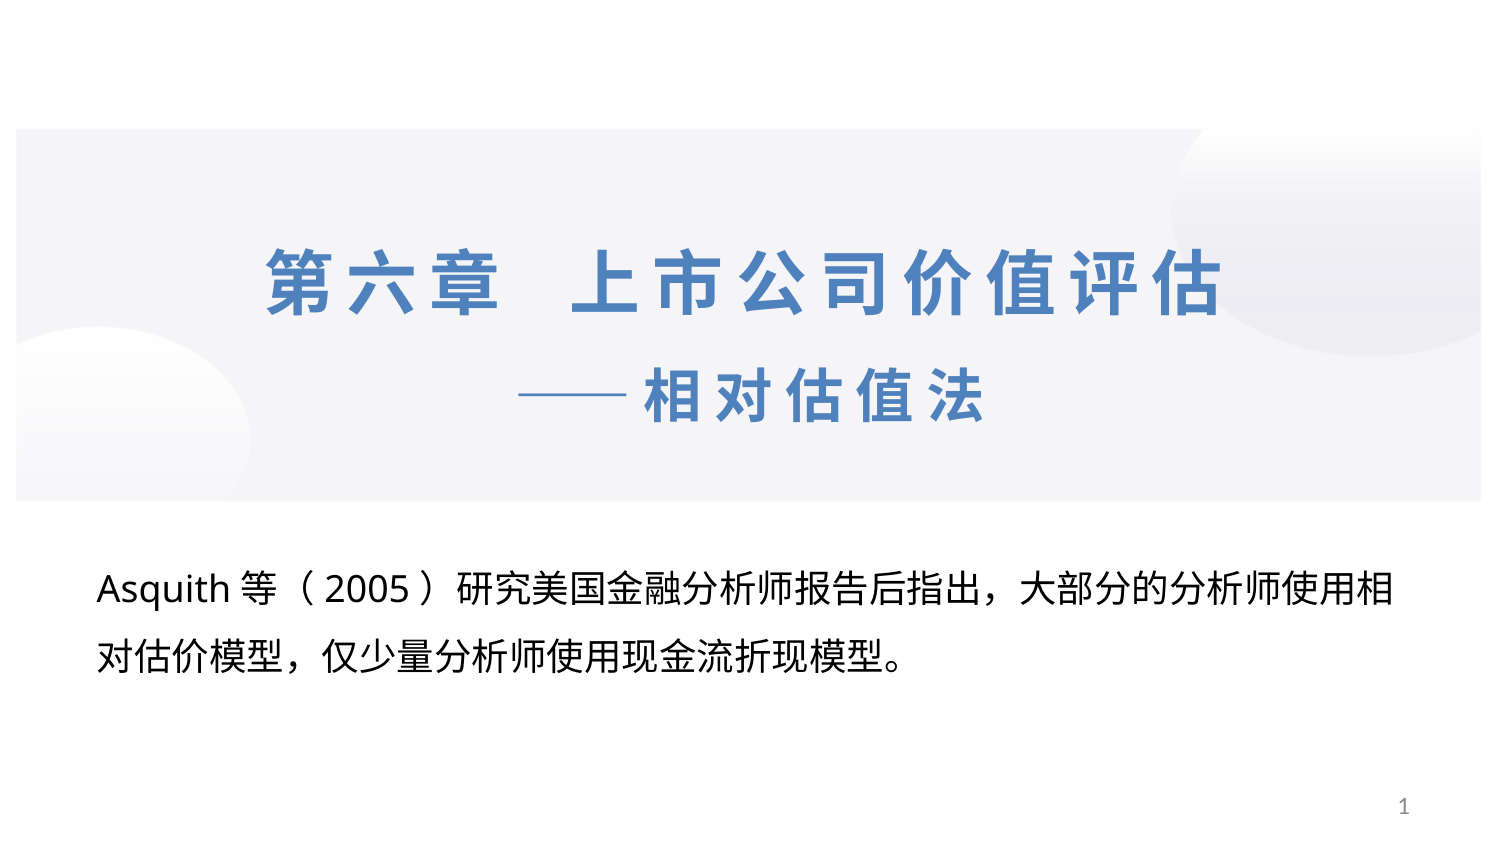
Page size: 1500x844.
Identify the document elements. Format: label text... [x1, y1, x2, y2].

slide_number 1 [1074, 782, 1425, 827]
text_box Asquith等（2005）研究美国金融分析师报告后指出，大部分的分析师使用相对估价模型，仅少量分析师使用现金流折现模型。 [81, 535, 1418, 686]
picture [0, 119, 1500, 507]
